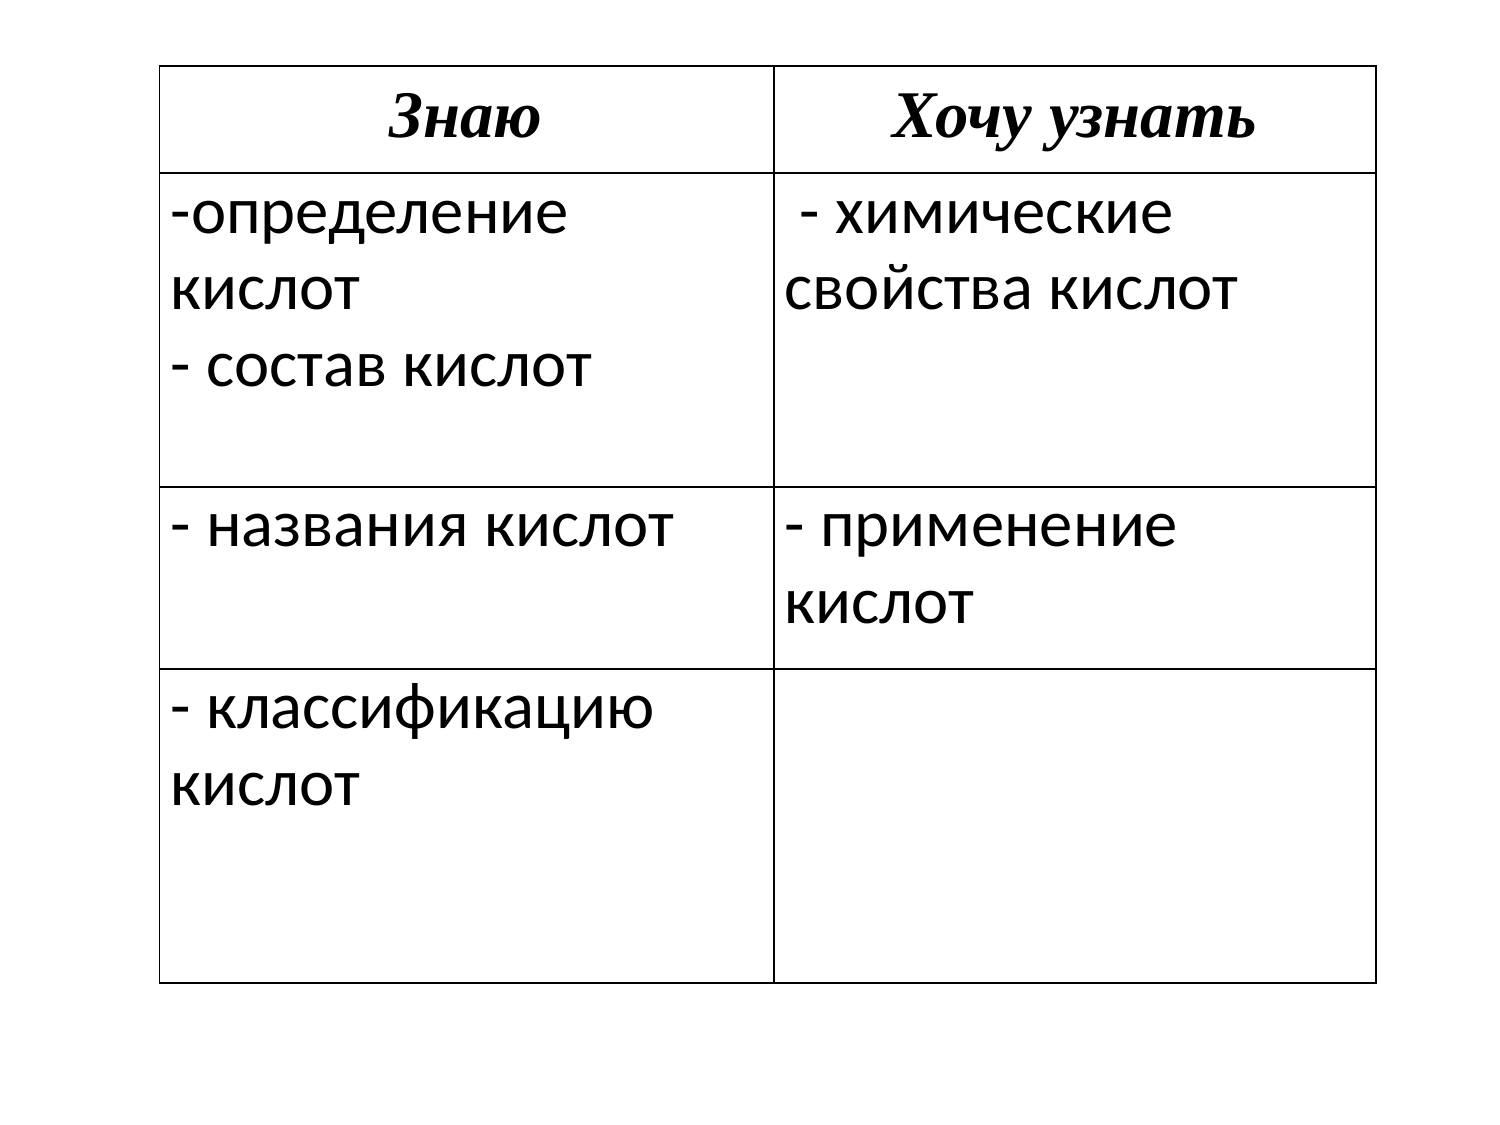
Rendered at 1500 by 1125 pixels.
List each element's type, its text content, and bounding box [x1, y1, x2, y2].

table_cell -определение кислот - состав кислот [160, 174, 773, 486]
table_cell [775, 670, 1375, 982]
table_header Хочу узнать [775, 67, 1375, 172]
table_cell - названия кислот [160, 488, 773, 668]
table_cell - применение кислот [775, 488, 1375, 668]
table_header Знаю [160, 67, 773, 172]
table_cell - классификацию кислот [160, 670, 773, 982]
table_cell - химические свойства кислот [775, 174, 1375, 486]
